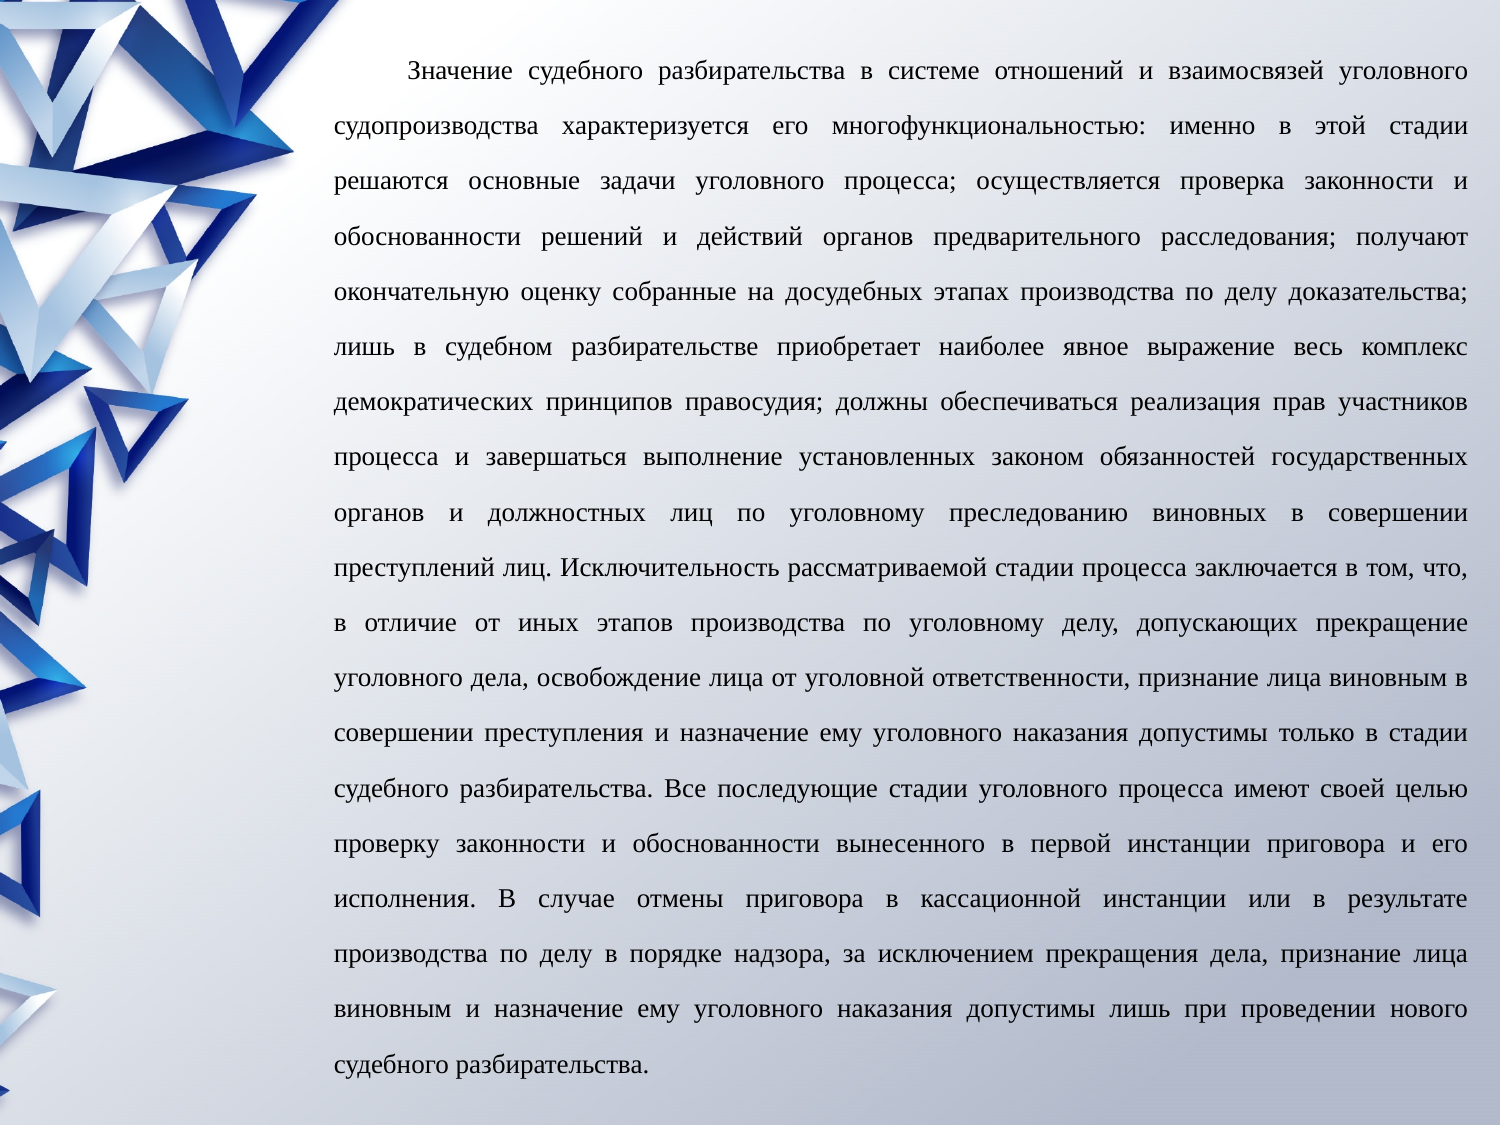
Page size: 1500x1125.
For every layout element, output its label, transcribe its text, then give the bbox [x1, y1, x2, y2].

picture [0, 0, 1500, 1125]
list Значение судебного разбирательства в системе отношений и взаимосвязей уголовного судопроизводства характеризуется его многофункциональностью: именно в этой стадии решаются основные задачи уголовного процесса; осуществляется проверка законности и обоснованности решений и действий органов предварительного расследования; получают окончательную оценку собранные на досудебных этапах производства по делу доказательства; лишь в судебном разбирательстве приобретает наиболее явное выражение весь комплекс демократических принципов правосудия; должны обеспечиваться реализация прав участников процесса и завершаться выполнение установленных законом обязанностей государственных органов и должностных лиц по уголовному преследованию виновных в совершении преступлений лиц. Исключительность рассматриваемой стадии процесса заключается в том, что, в отличие от иных этапов производства по уголовному делу, допускающих прекращение уголовного дела, освобождение лица от уголовной ответственности, признание лица виновным в совершении преступления и назначение ему уголовного наказания допустимы только в стадии судебного разбирательства. Все последующие стадии уголовного процесса имеют своей целью проверку законности и обоснованности вынесенного в первой инстанции приговора и его исполнения. В случае отмены приговора в кассационной инстанции или в результате производства по делу в порядке надзора, за исключением прекращения дела, признание лица виновным и назначение ему уголовного наказания допустимы лишь при проведении нового судебного разбирательства. [318, 21, 1484, 552]
